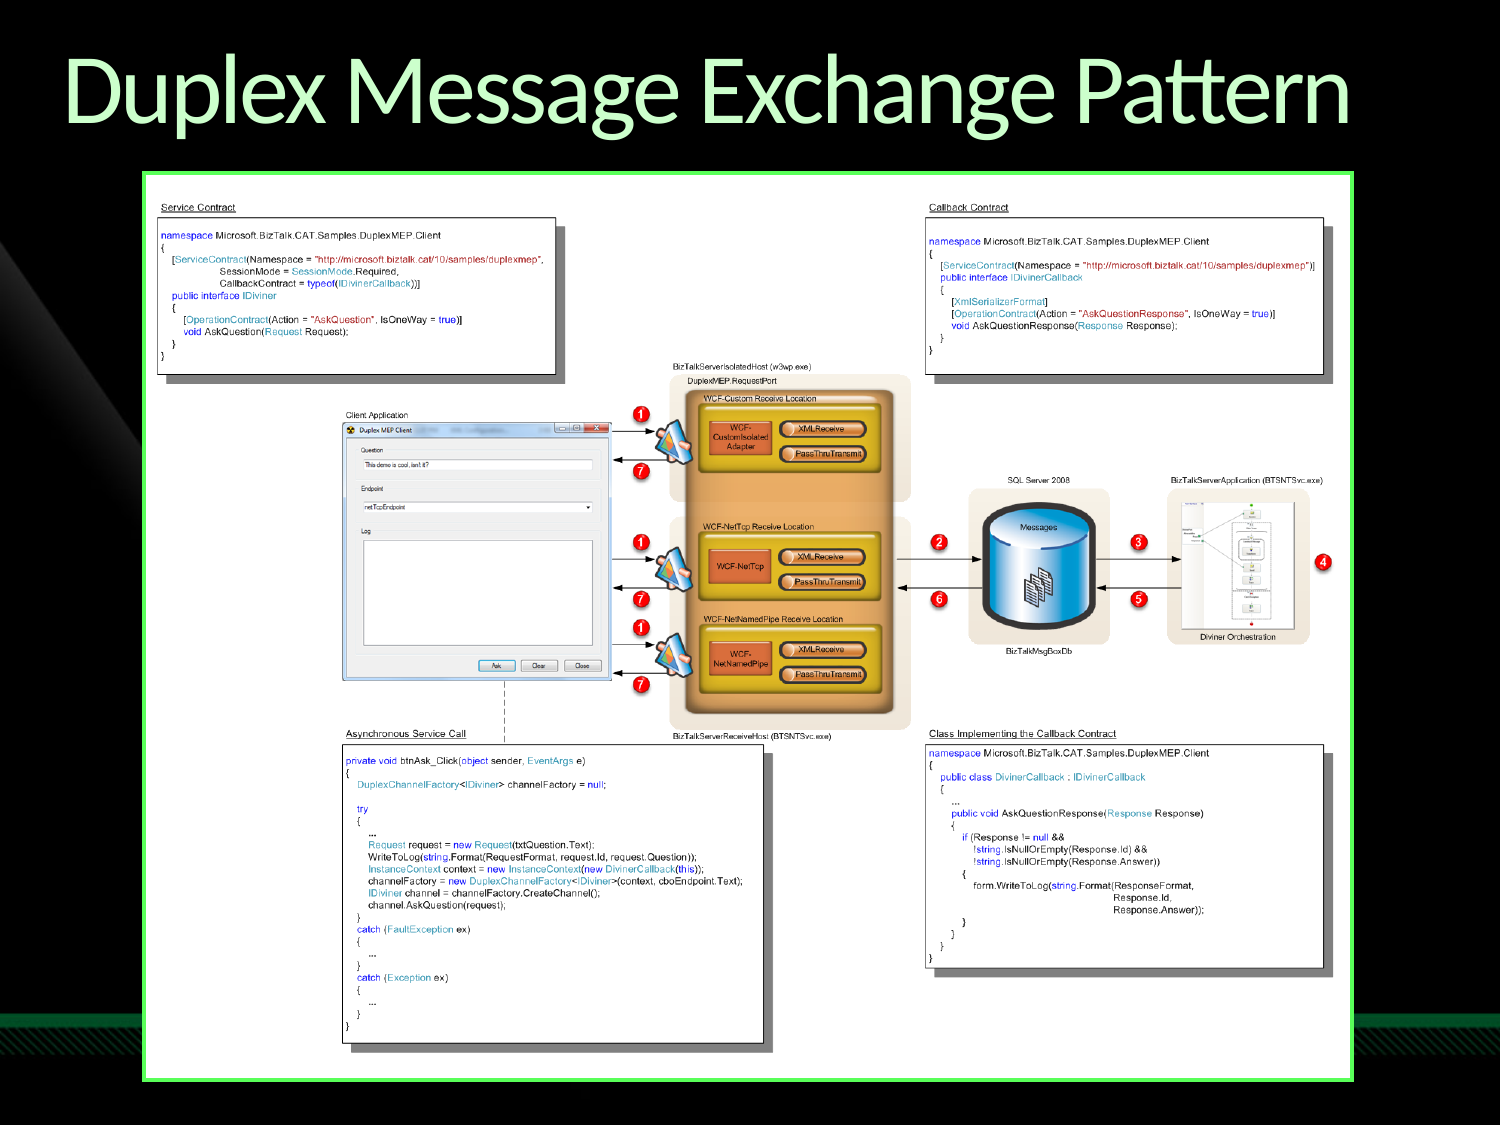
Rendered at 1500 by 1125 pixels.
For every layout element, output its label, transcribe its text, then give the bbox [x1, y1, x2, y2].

picture [0, 0, 1500, 1125]
title Duplex Message Exchange Pattern [62, 37, 1500, 256]
picture [145, 174, 1351, 1079]
